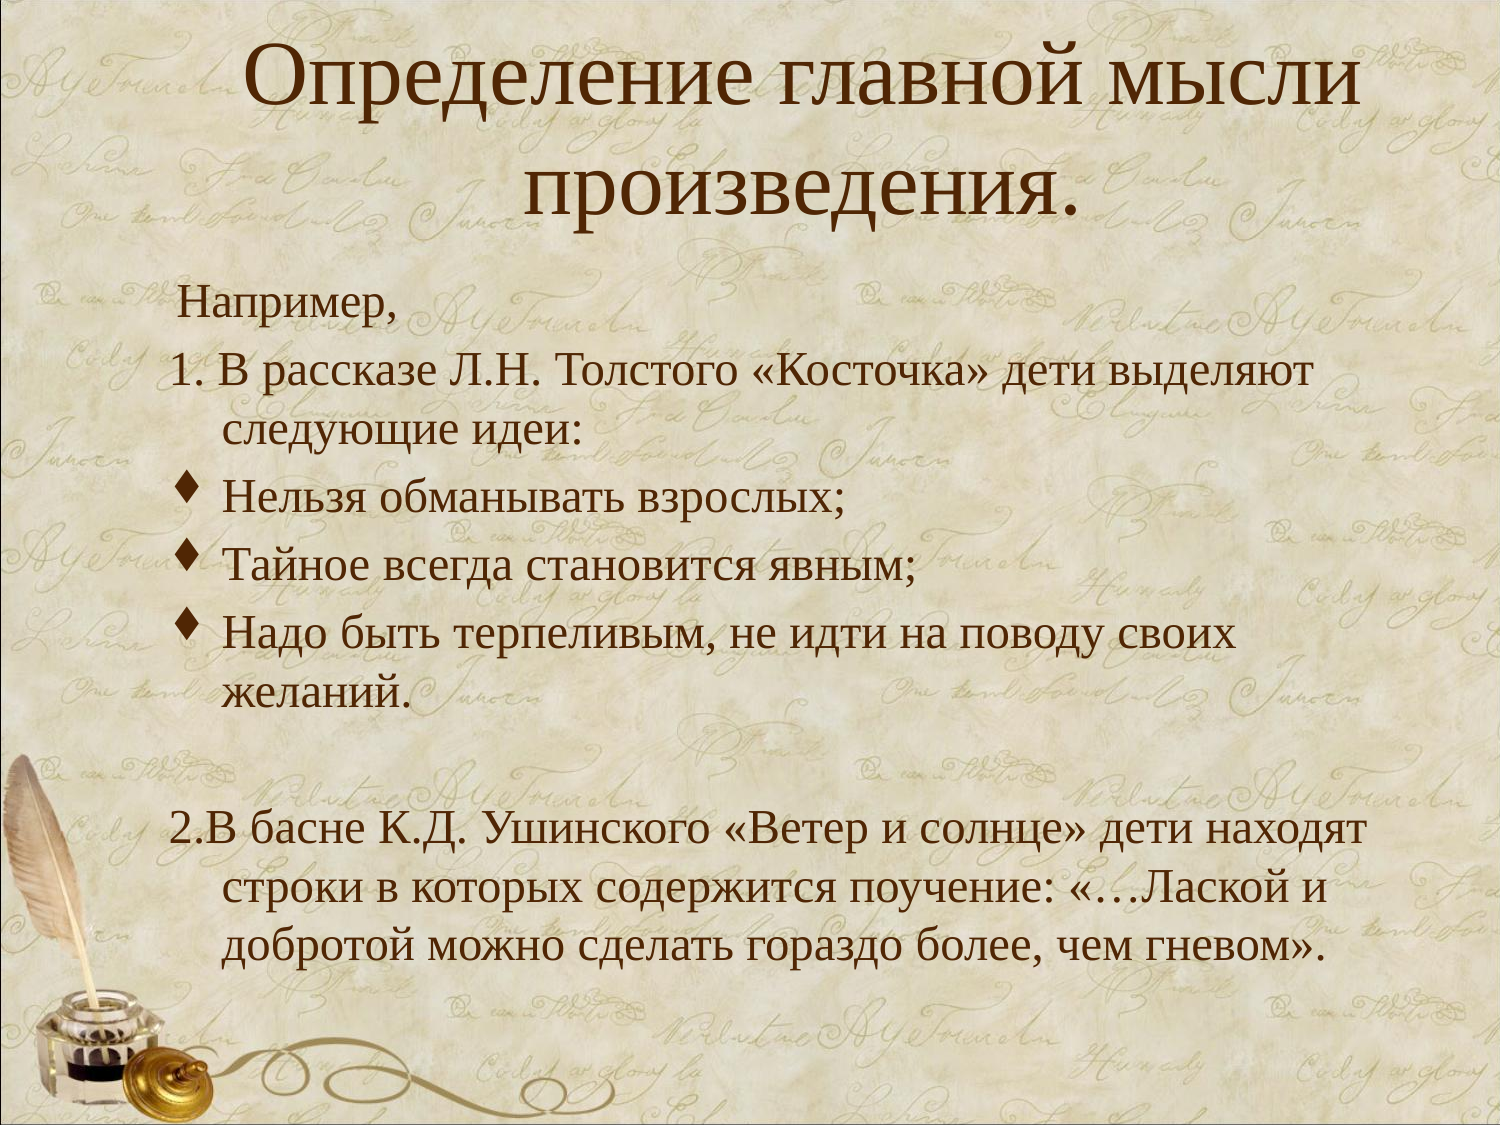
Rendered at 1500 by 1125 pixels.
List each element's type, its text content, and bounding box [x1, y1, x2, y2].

picture [0, 0, 1500, 1125]
title Определение главной мысли произведения. [153, 48, 1454, 197]
list Например, 1. В рассказе Л.Н. Толстого «Косточка» дети выделяют следующие идеи: Нельзя обманывать взрослых; Тайное всегда становится явным; Надо быть терпеливым, не идти на поводу своих желаний. 2.В басне К.Д. Ушинского «Ветер и солнце» дети находят строки в которых содержится поучение: «…Лаской и добротой можно сделать гораздо более, чем гневом». [153, 261, 1453, 988]
